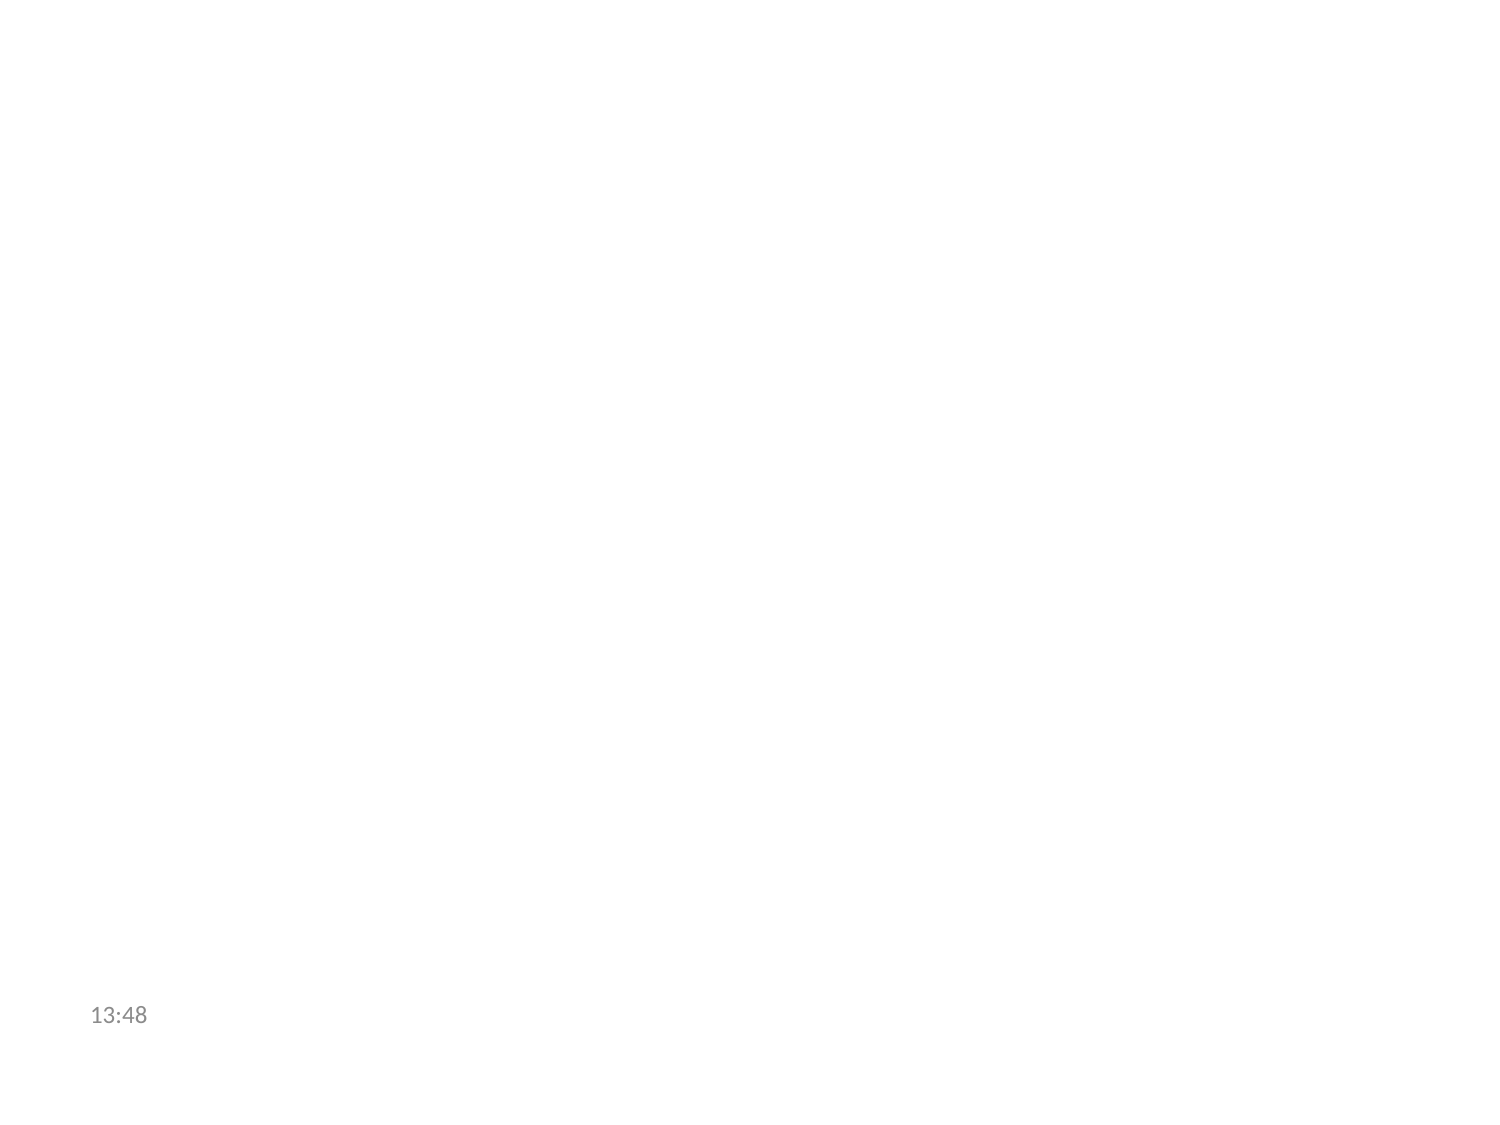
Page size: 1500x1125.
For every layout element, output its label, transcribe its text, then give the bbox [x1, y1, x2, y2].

text_box 15:35 [75, 983, 425, 1044]
